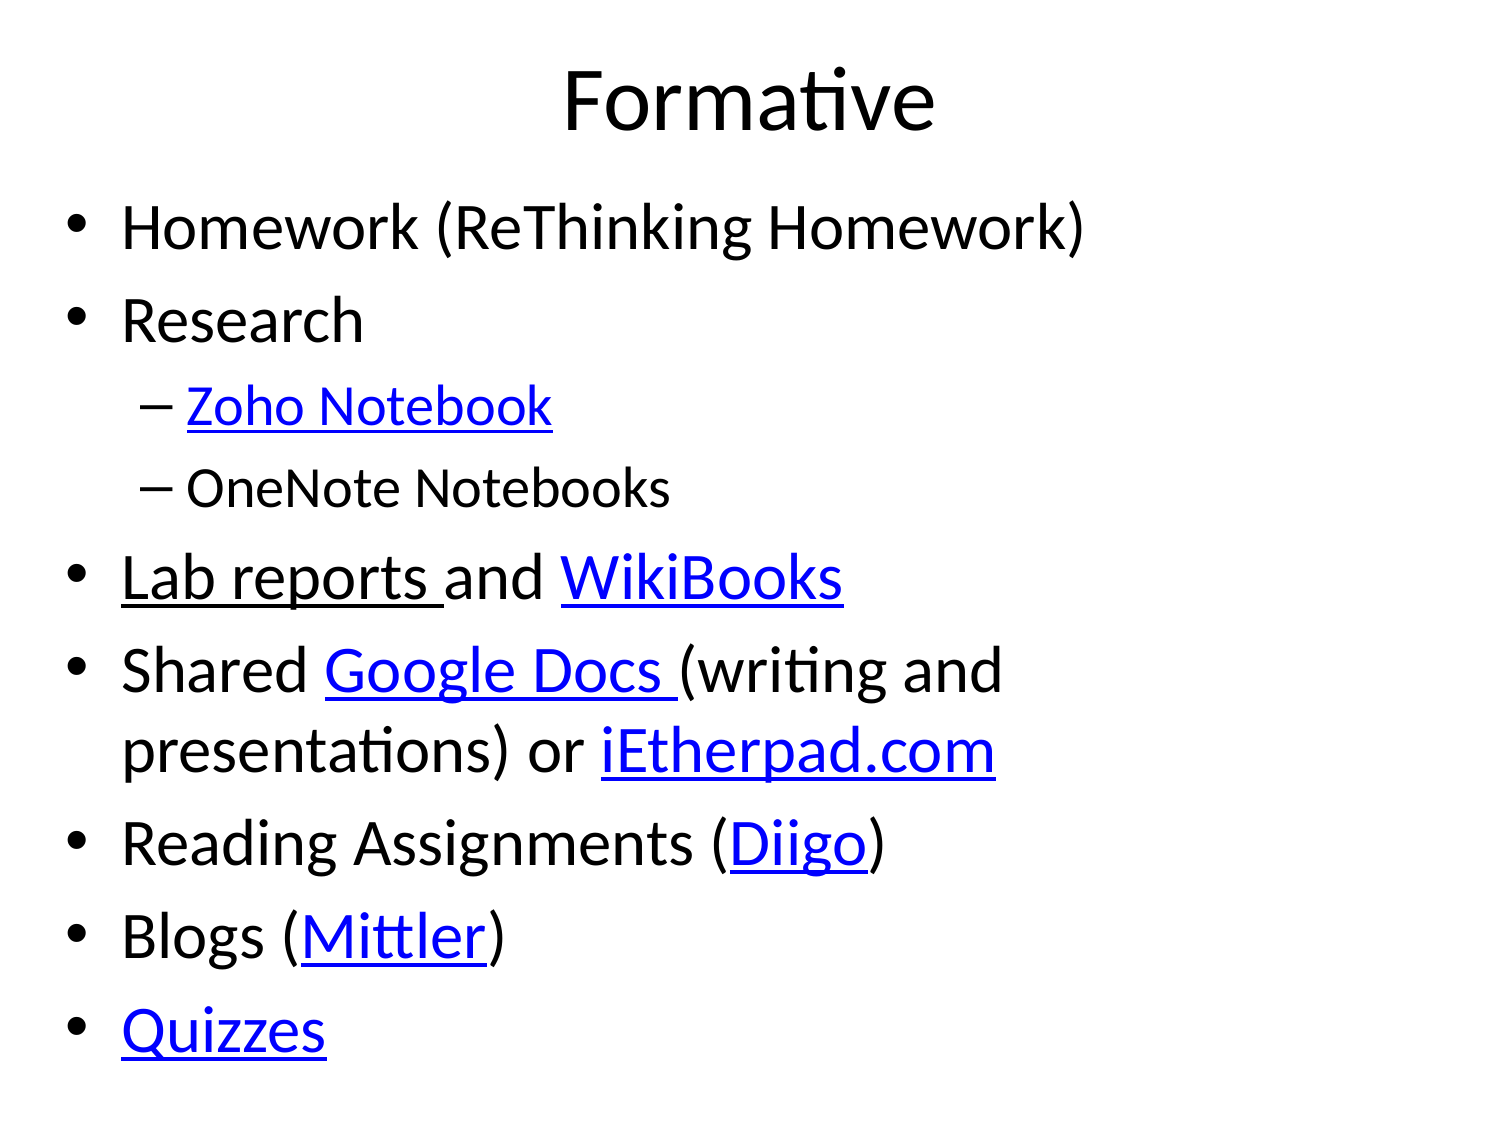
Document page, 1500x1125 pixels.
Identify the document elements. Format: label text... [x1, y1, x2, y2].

list Homework (ReThinking Homework) Research Zoho Notebook OneNote Notebooks Lab reports and WikiBooks Shared Google Docs (writing and presentations) or iEtherpad.com Reading Assignments (Diigo) Blogs (Mittler) Quizzes [49, 174, 1401, 918]
title Formative [74, 0, 1426, 188]
